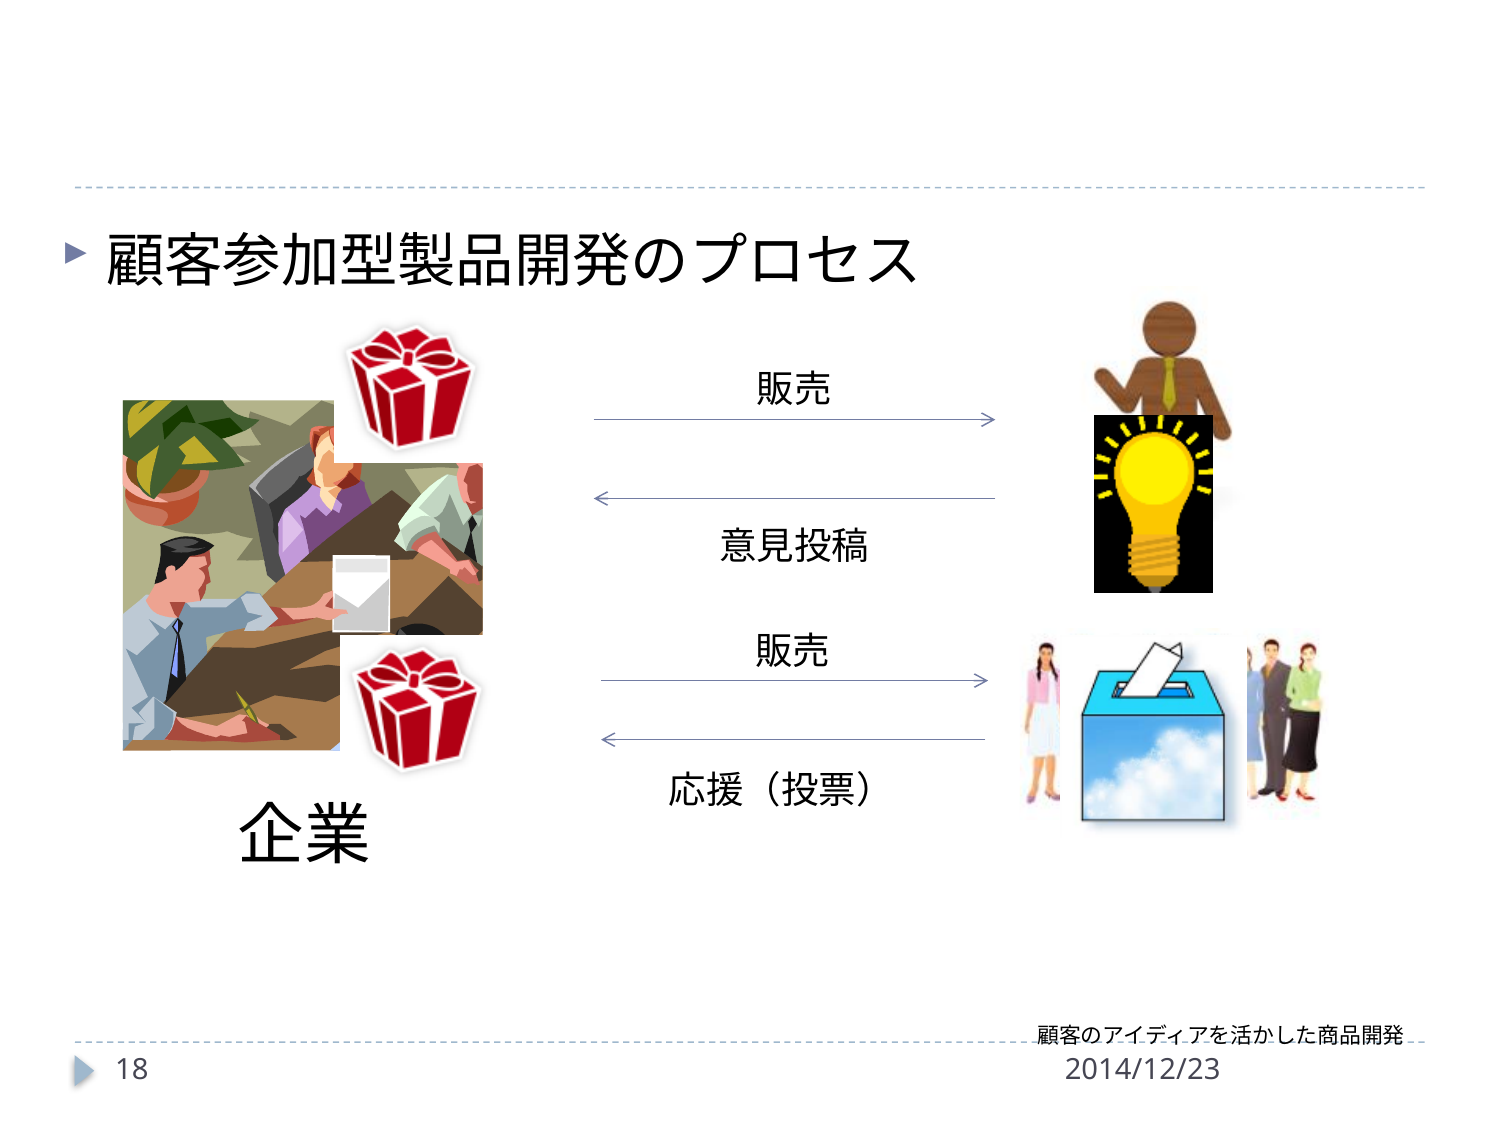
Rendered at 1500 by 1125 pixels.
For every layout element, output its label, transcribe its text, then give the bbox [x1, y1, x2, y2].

picture [334, 312, 488, 463]
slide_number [1050, 1042, 1426, 1103]
picture [340, 635, 494, 785]
list 顧客参加型製品開発のプロセス [46, 216, 1297, 935]
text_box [122, 286, 1340, 881]
picture [1094, 415, 1213, 593]
text_box 顧客のアイディアを活かした商品開発 [1022, 1014, 1420, 1056]
picture [1060, 635, 1247, 839]
slide_number 18 [100, 1042, 426, 1103]
